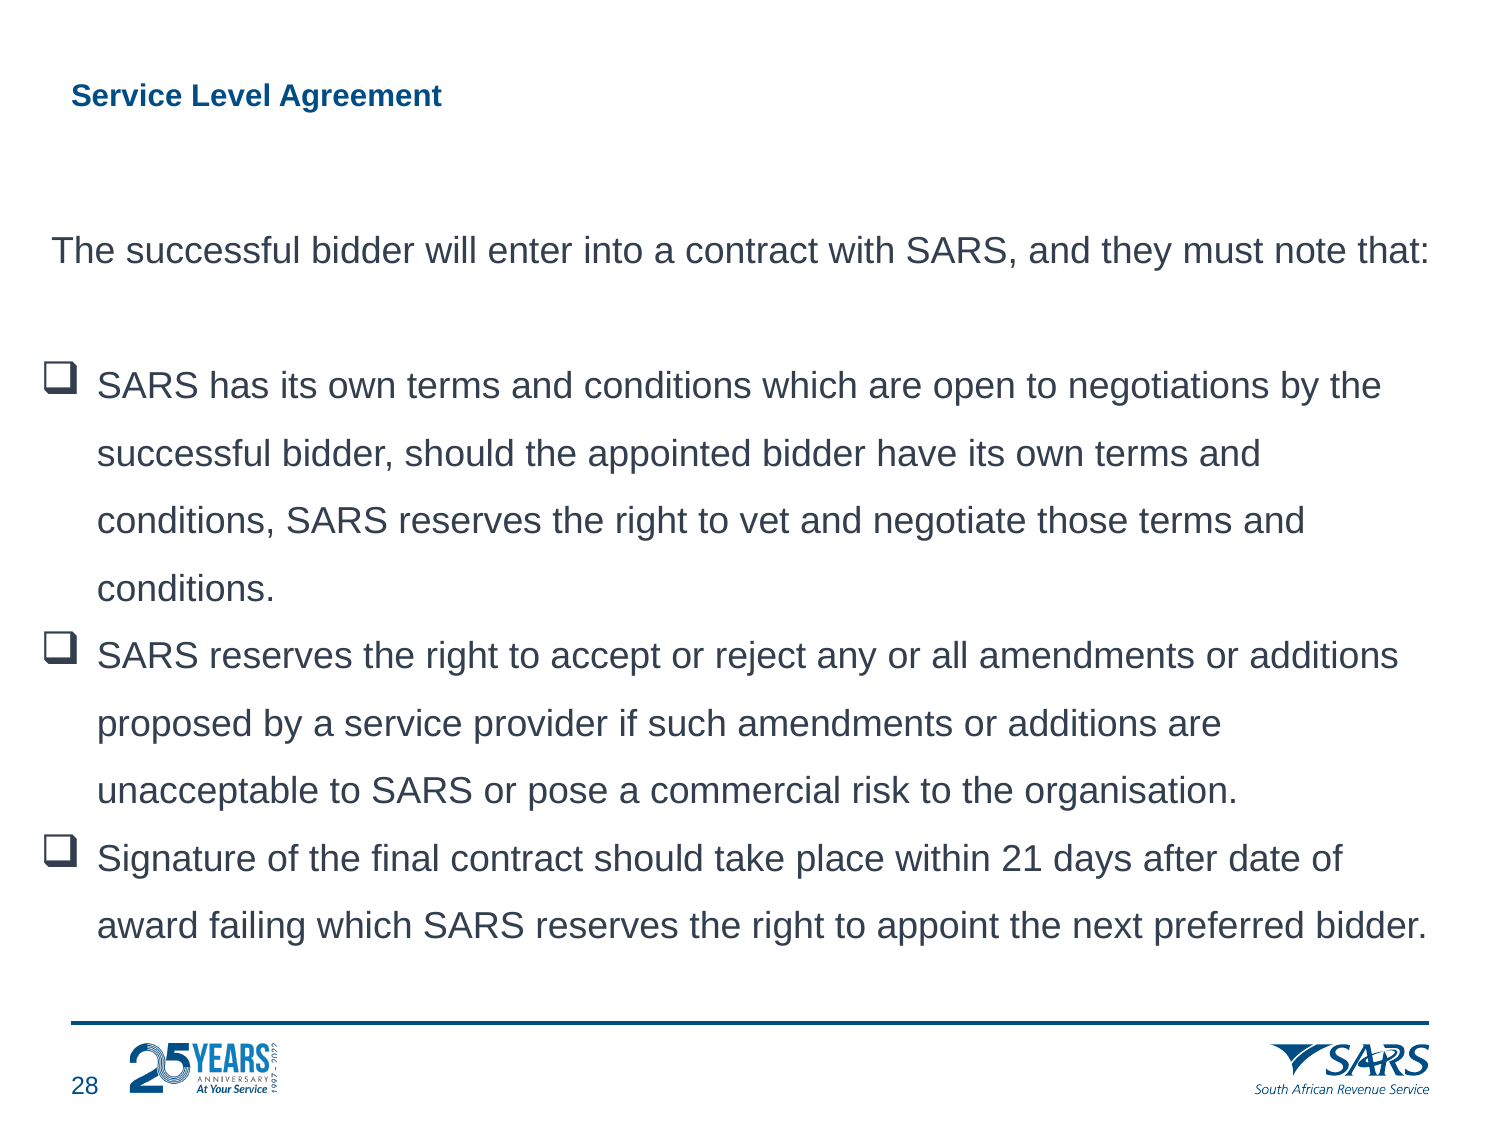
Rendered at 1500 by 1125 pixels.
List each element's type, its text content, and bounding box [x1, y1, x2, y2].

text_box The successful bidder will enter into a contract with SARS, and they must note that: SARS has its own terms and conditions which are open to negotiations by the successful bidder, should the appointed bidder have its own terms and conditions, SARS reserves the right to vet and negotiate those terms and conditions. SARS reserves the right to accept or reject any or all amendments or additions proposed by a service provider if such amendments or additions are unacceptable to SARS or pose a commercial risk to the organisation. Signature of the final contract should take place within 21 days after date of award failing which SARS reserves the right to appoint the next preferred bidder. [25, 196, 1458, 1016]
title Service Level Agreement [56, 72, 1350, 160]
slide_number 27 [56, 1054, 394, 1115]
